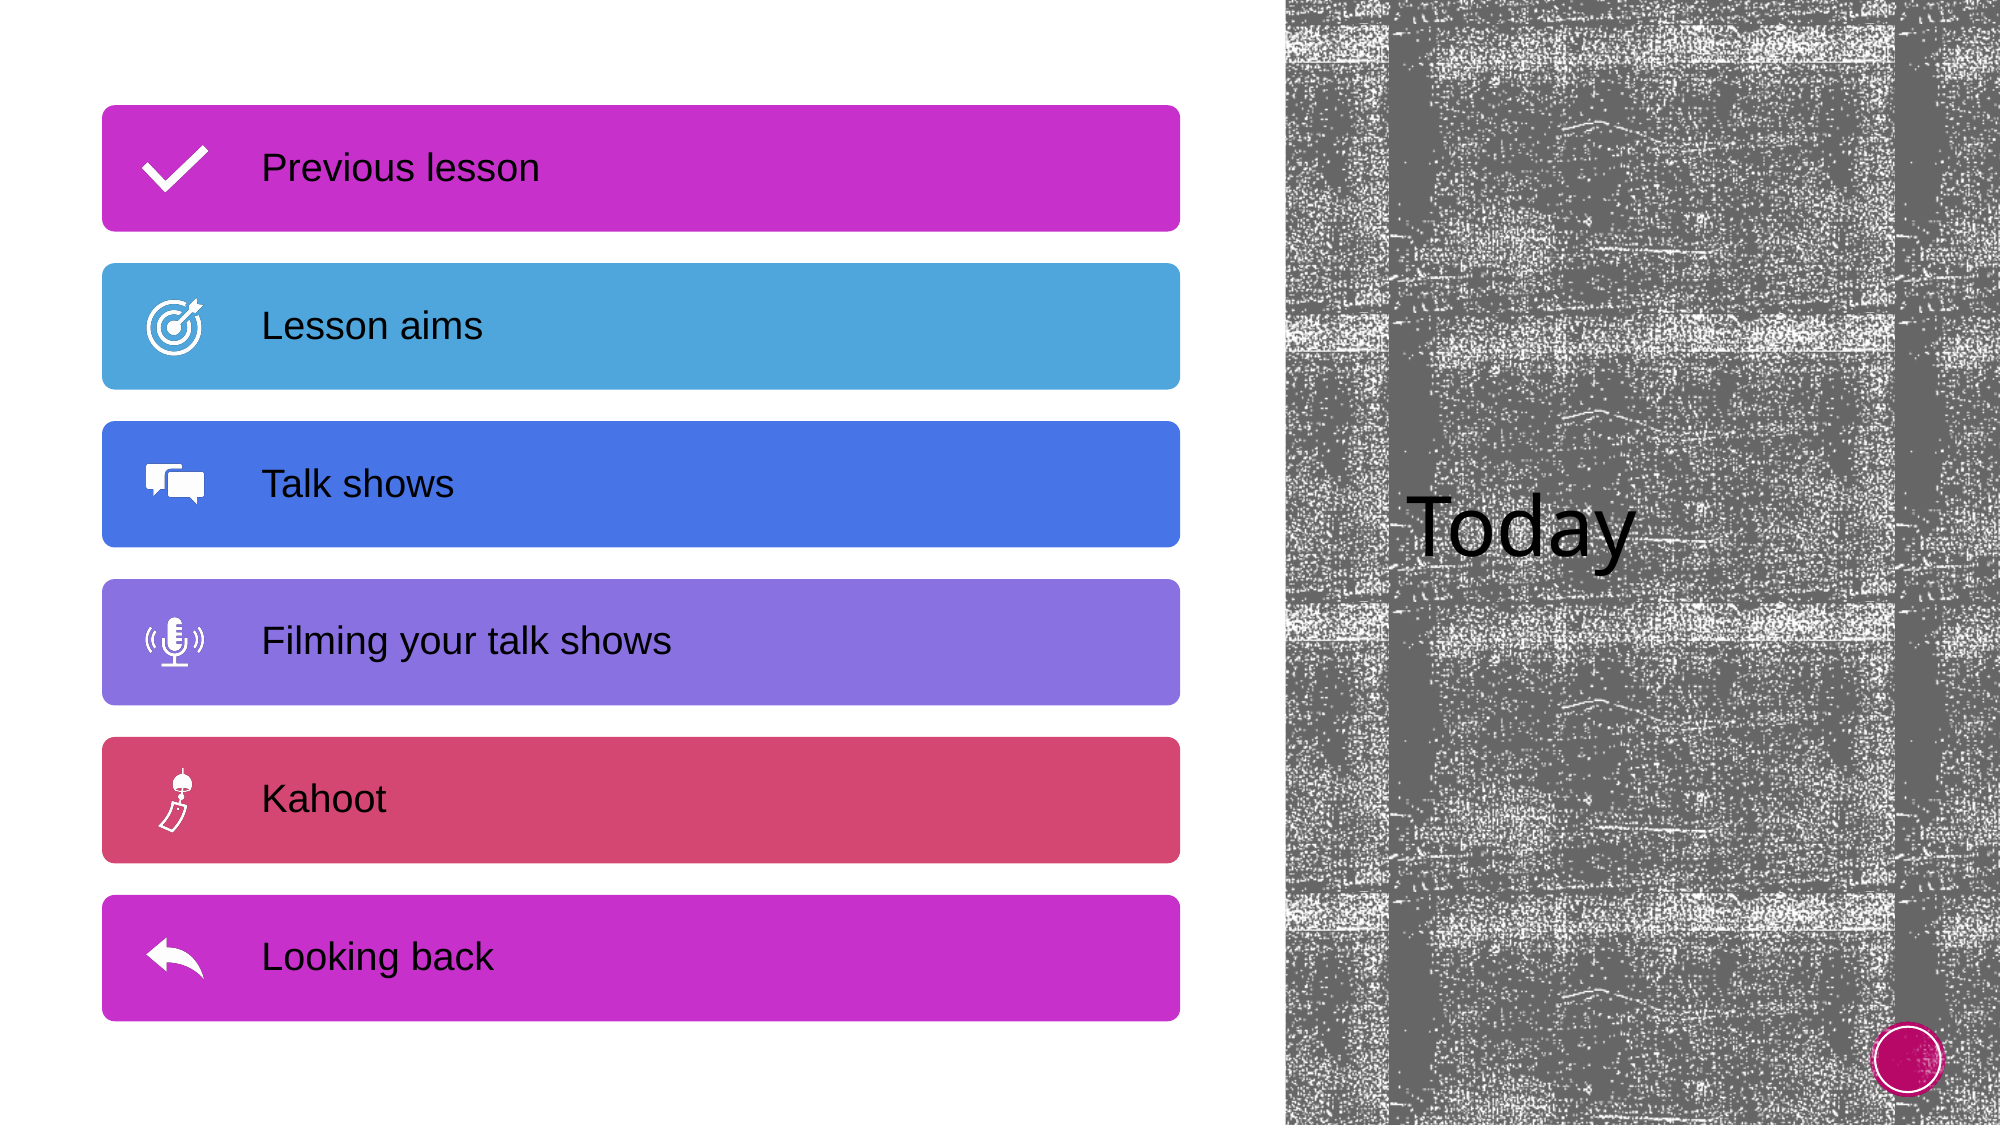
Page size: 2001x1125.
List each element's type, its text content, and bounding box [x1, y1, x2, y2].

text_box [1284, 0, 2000, 1125]
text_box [1872, 1024, 1944, 1096]
title Today [1391, 104, 1891, 955]
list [105, 108, 1178, 1020]
